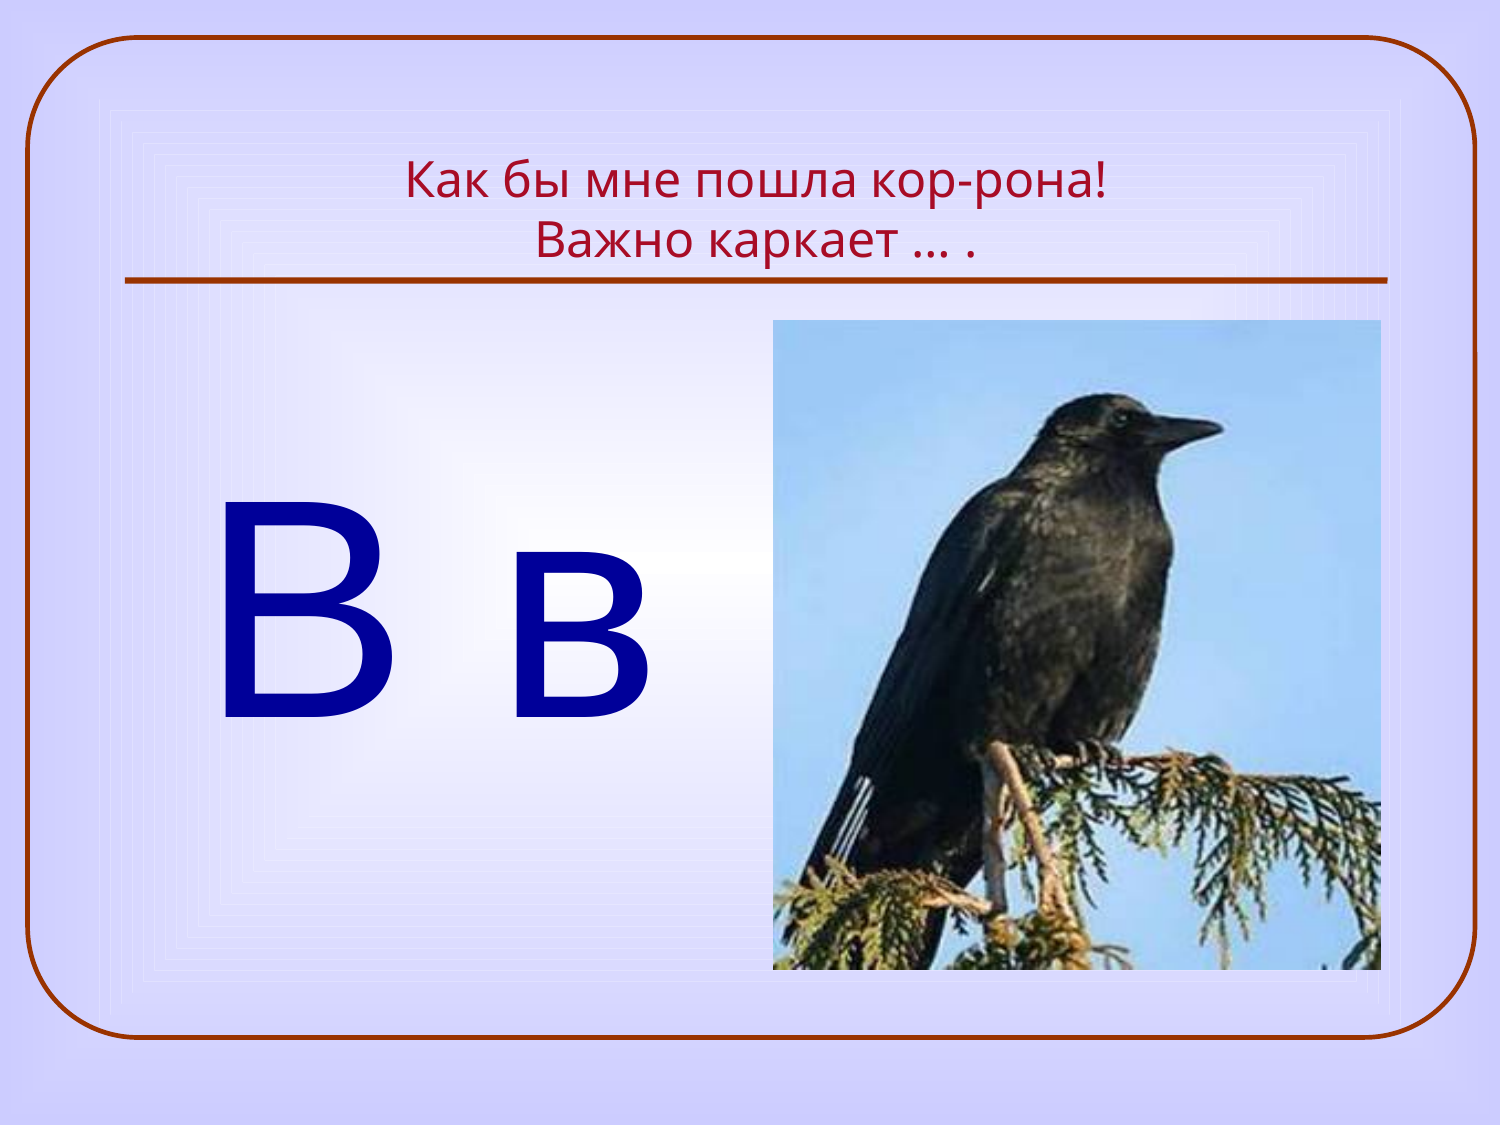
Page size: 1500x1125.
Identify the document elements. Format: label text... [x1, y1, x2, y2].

title Как бы мне пошла кор-рона! Важно каркает … . [124, 87, 1388, 276]
list В в [123, 396, 739, 976]
picture [773, 319, 1381, 971]
